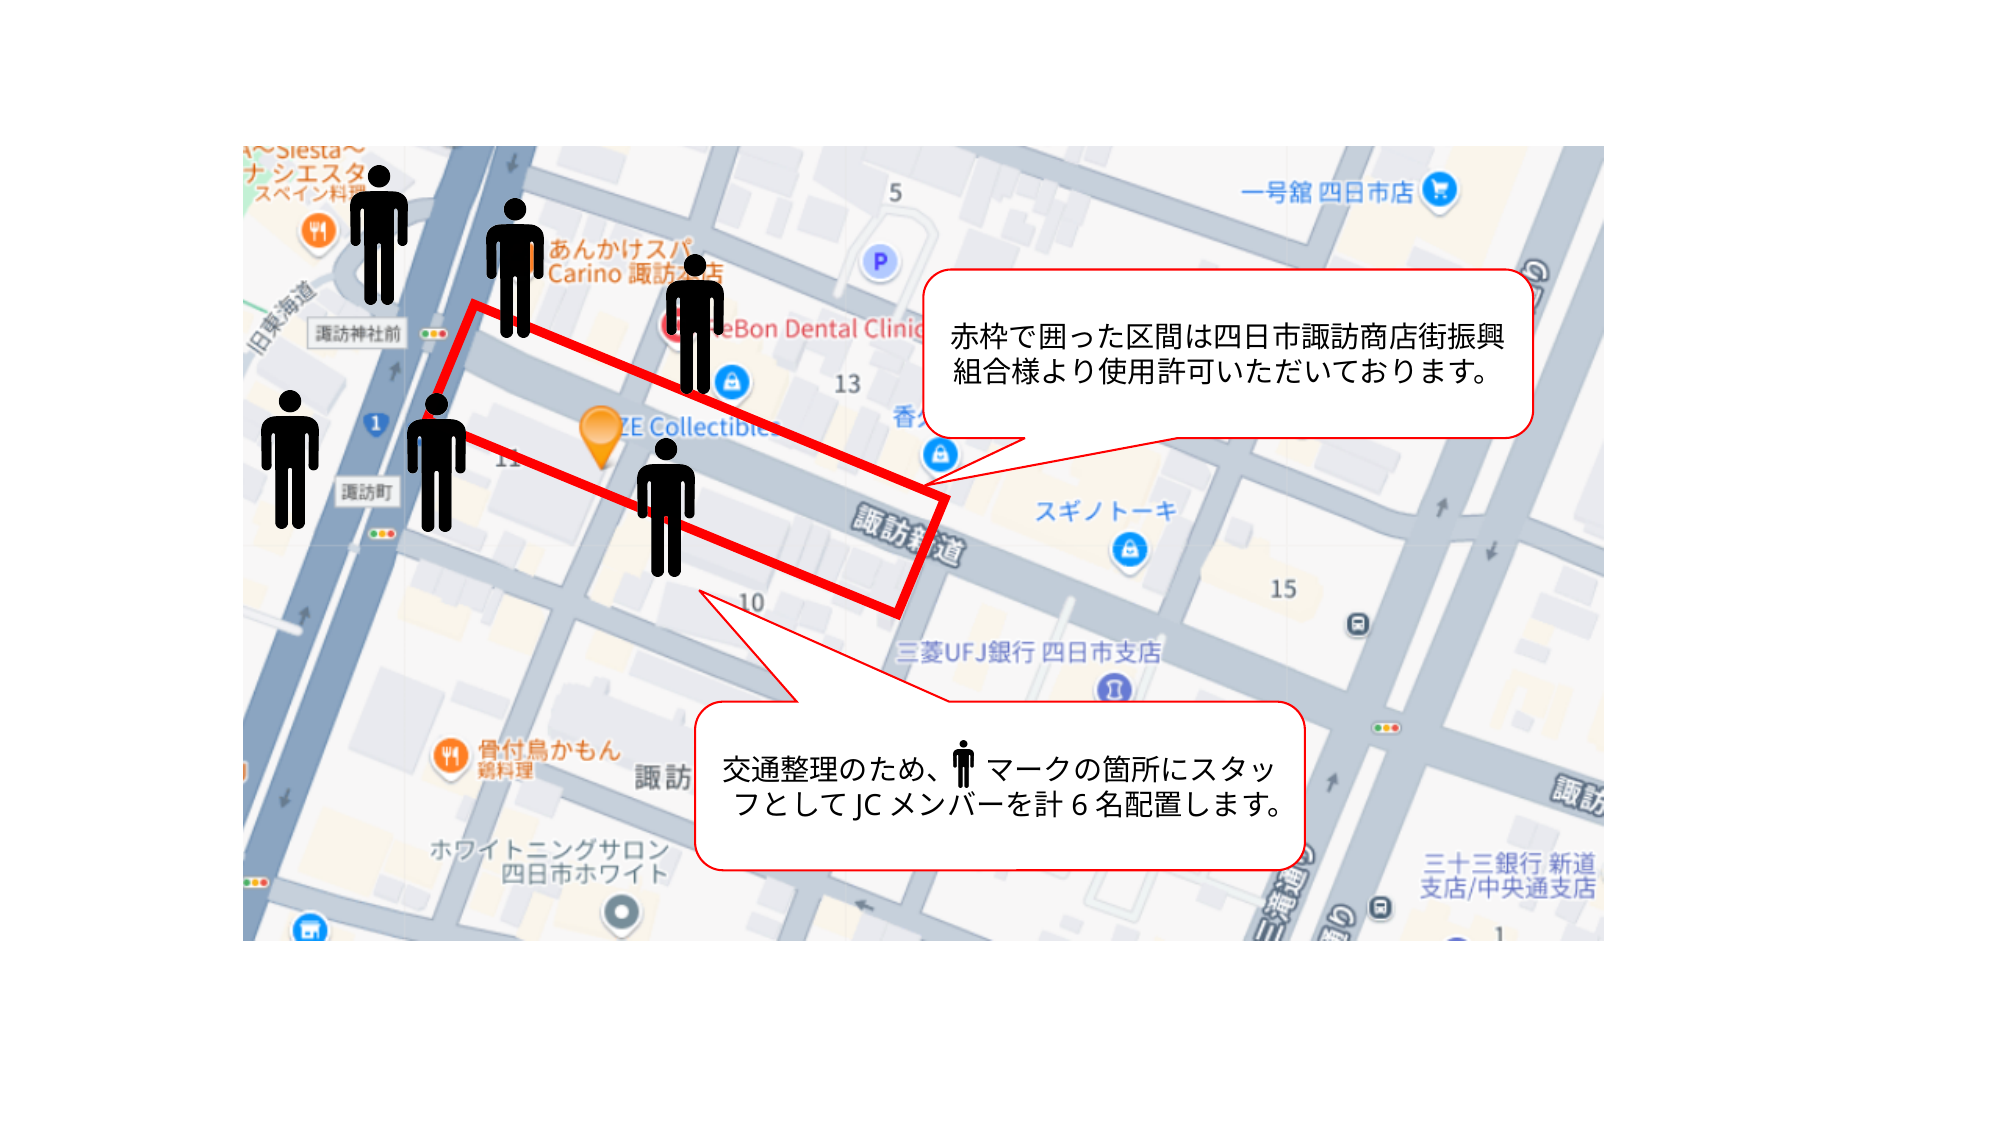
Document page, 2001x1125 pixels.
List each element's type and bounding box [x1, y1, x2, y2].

picture [242, 145, 1604, 941]
text_box [694, 701, 1306, 871]
